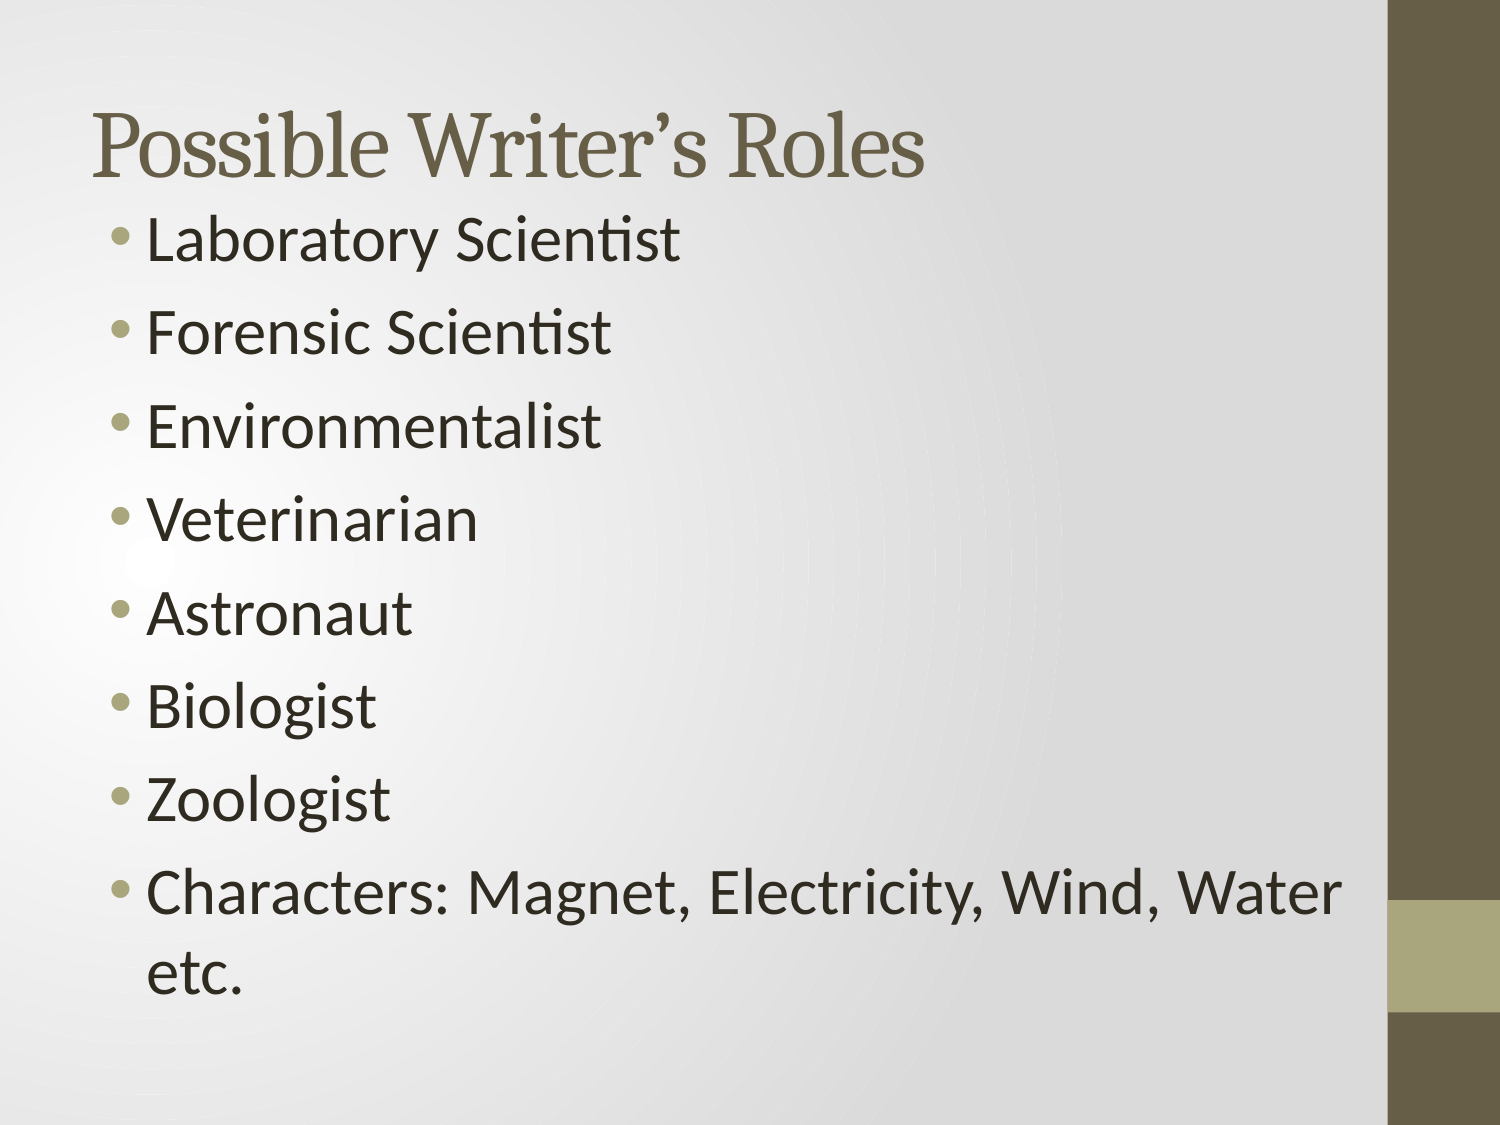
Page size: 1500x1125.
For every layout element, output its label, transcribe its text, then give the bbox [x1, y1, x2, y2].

list Laboratory Scientist Forensic Scientist Environmentalist Veterinarian Astronaut Biologist Zoologist Characters: Magnet, Electricity, Wind, Water etc. [75, 187, 1425, 1005]
title Possible Writer’s Roles [75, 45, 1325, 187]
